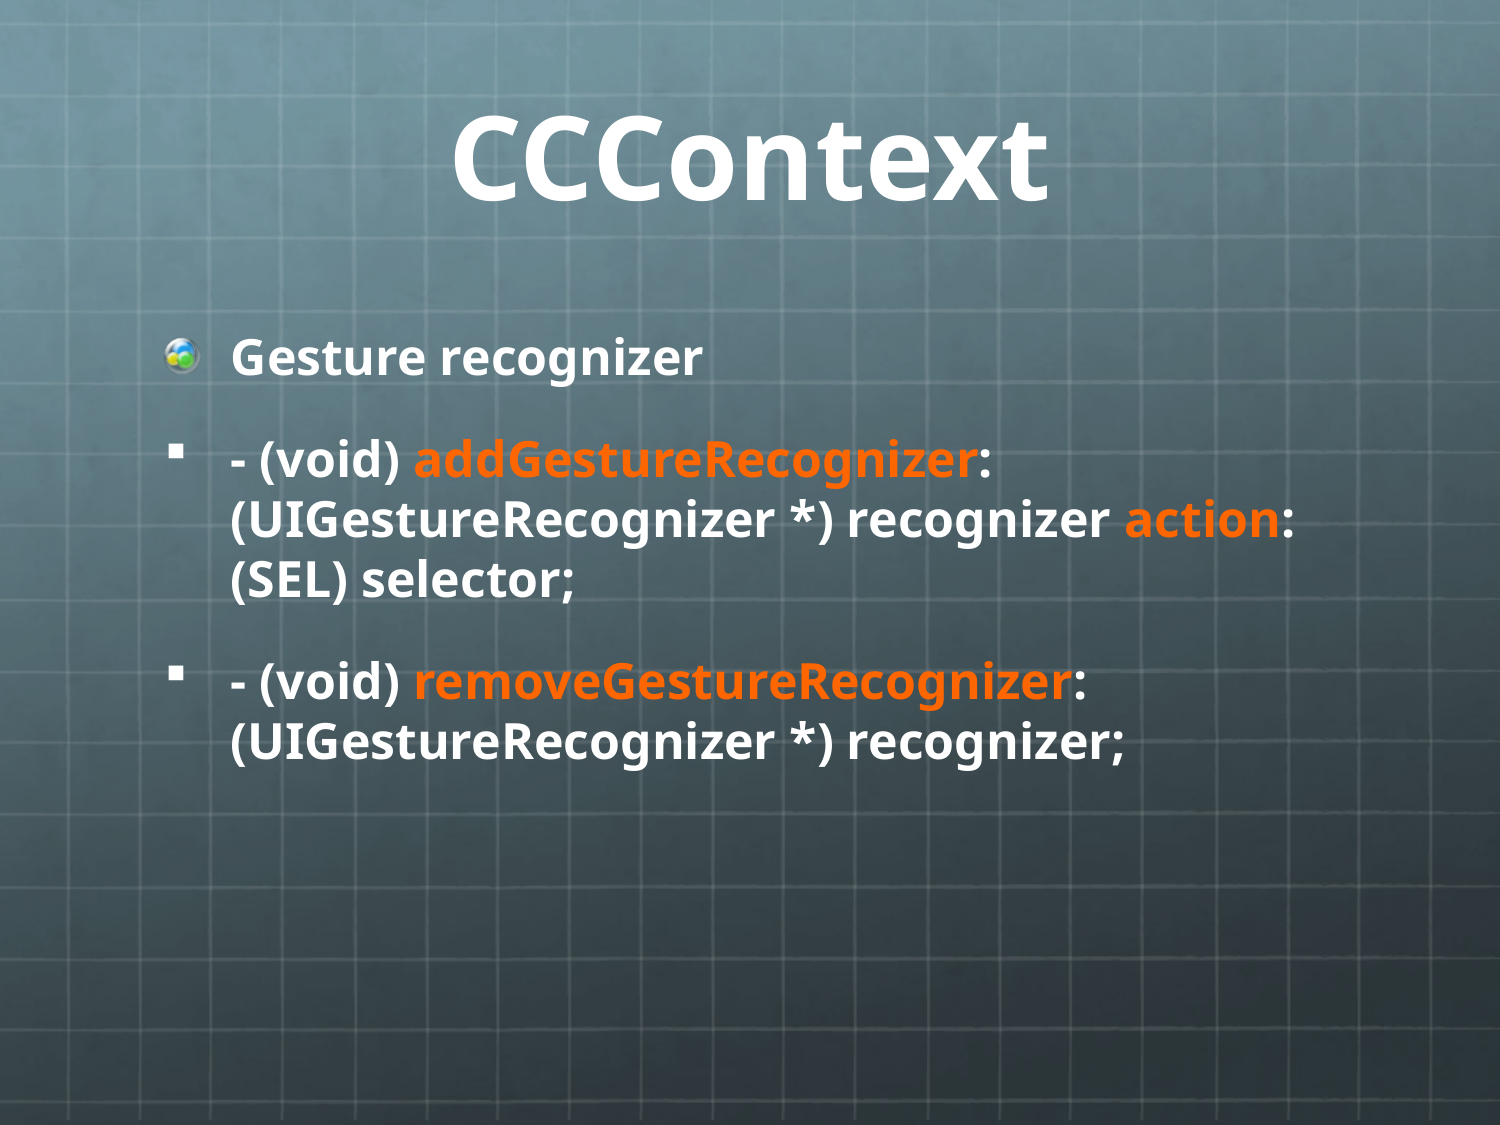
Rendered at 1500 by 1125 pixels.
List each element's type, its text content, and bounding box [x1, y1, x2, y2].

picture [0, 0, 1500, 1125]
list Gesture recognizer - (void) addGestureRecognizer: (UIGestureRecognizer *) recognizer action:(SEL) selector; - (void) removeGestureRecognizer: (UIGestureRecognizer *) recognizer; [149, 318, 1350, 1099]
title CCContext [127, 17, 1372, 289]
